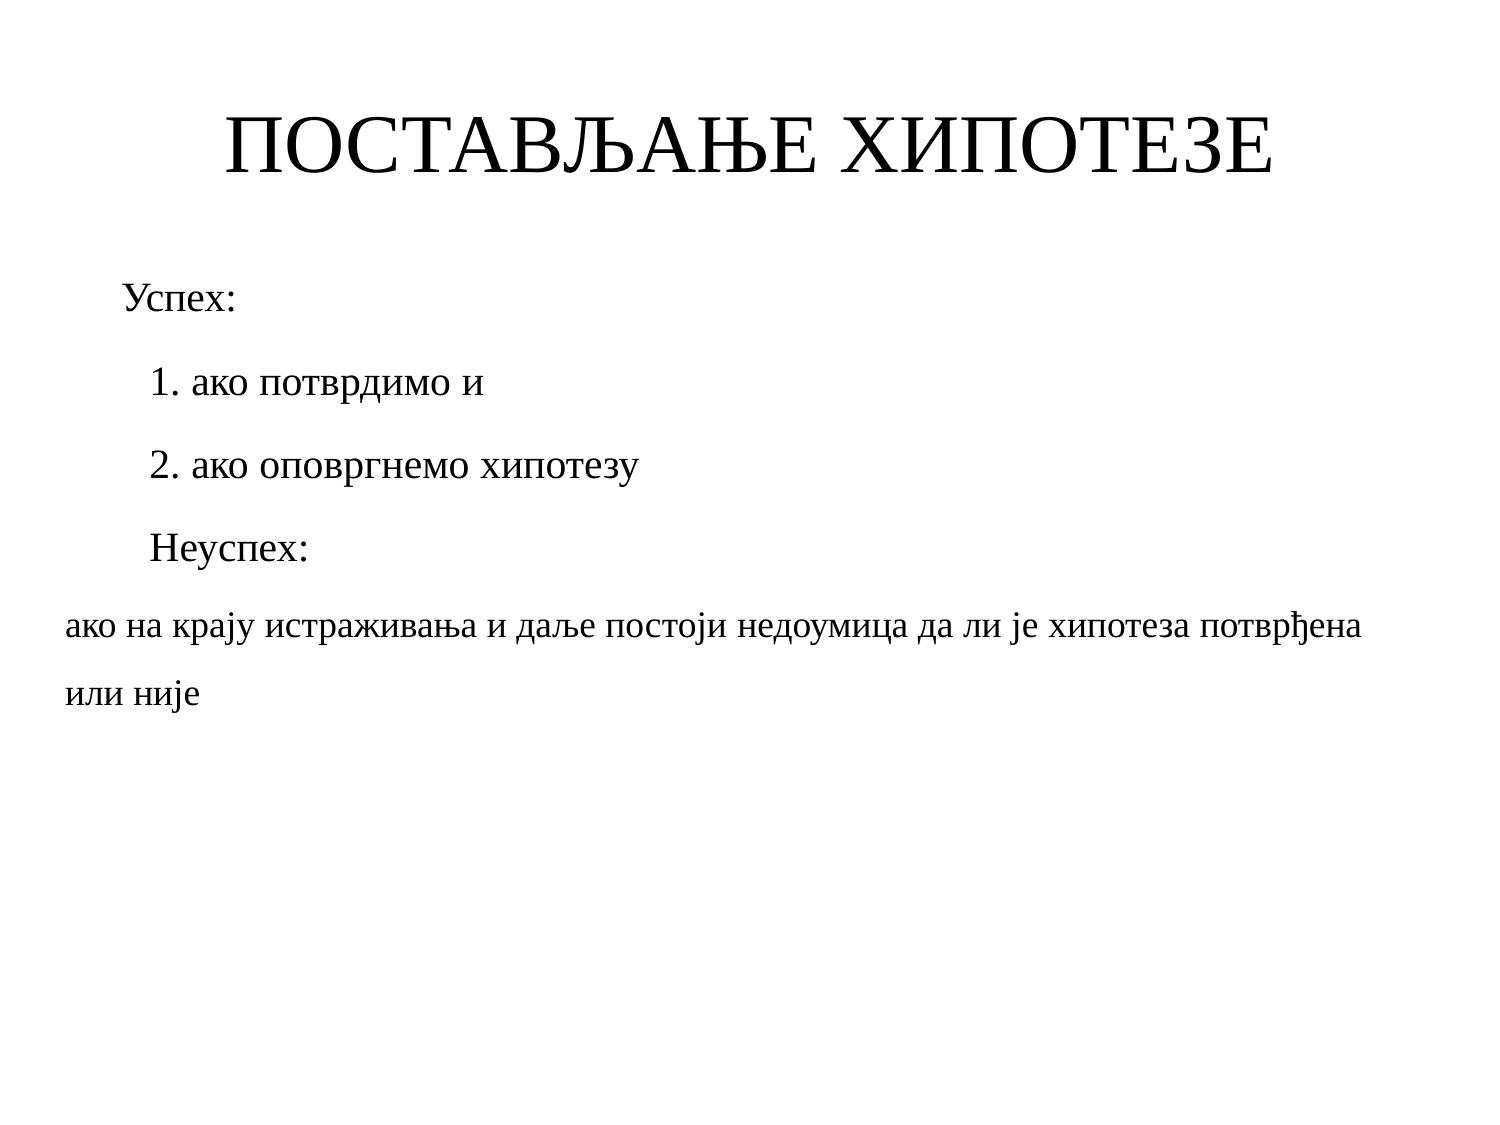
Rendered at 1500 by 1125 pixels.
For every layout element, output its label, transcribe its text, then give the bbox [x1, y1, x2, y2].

title ПОСТАВЉАЊЕ ХИПОТЕЗЕ [75, 45, 1425, 233]
list Успех: ако потврдимо и ако оповргнемо хипотезу Неуспех: ако на крају истраживања и даље постоји недоумица да ли је хипотеза потврђена или није [50, 237, 1425, 1013]
